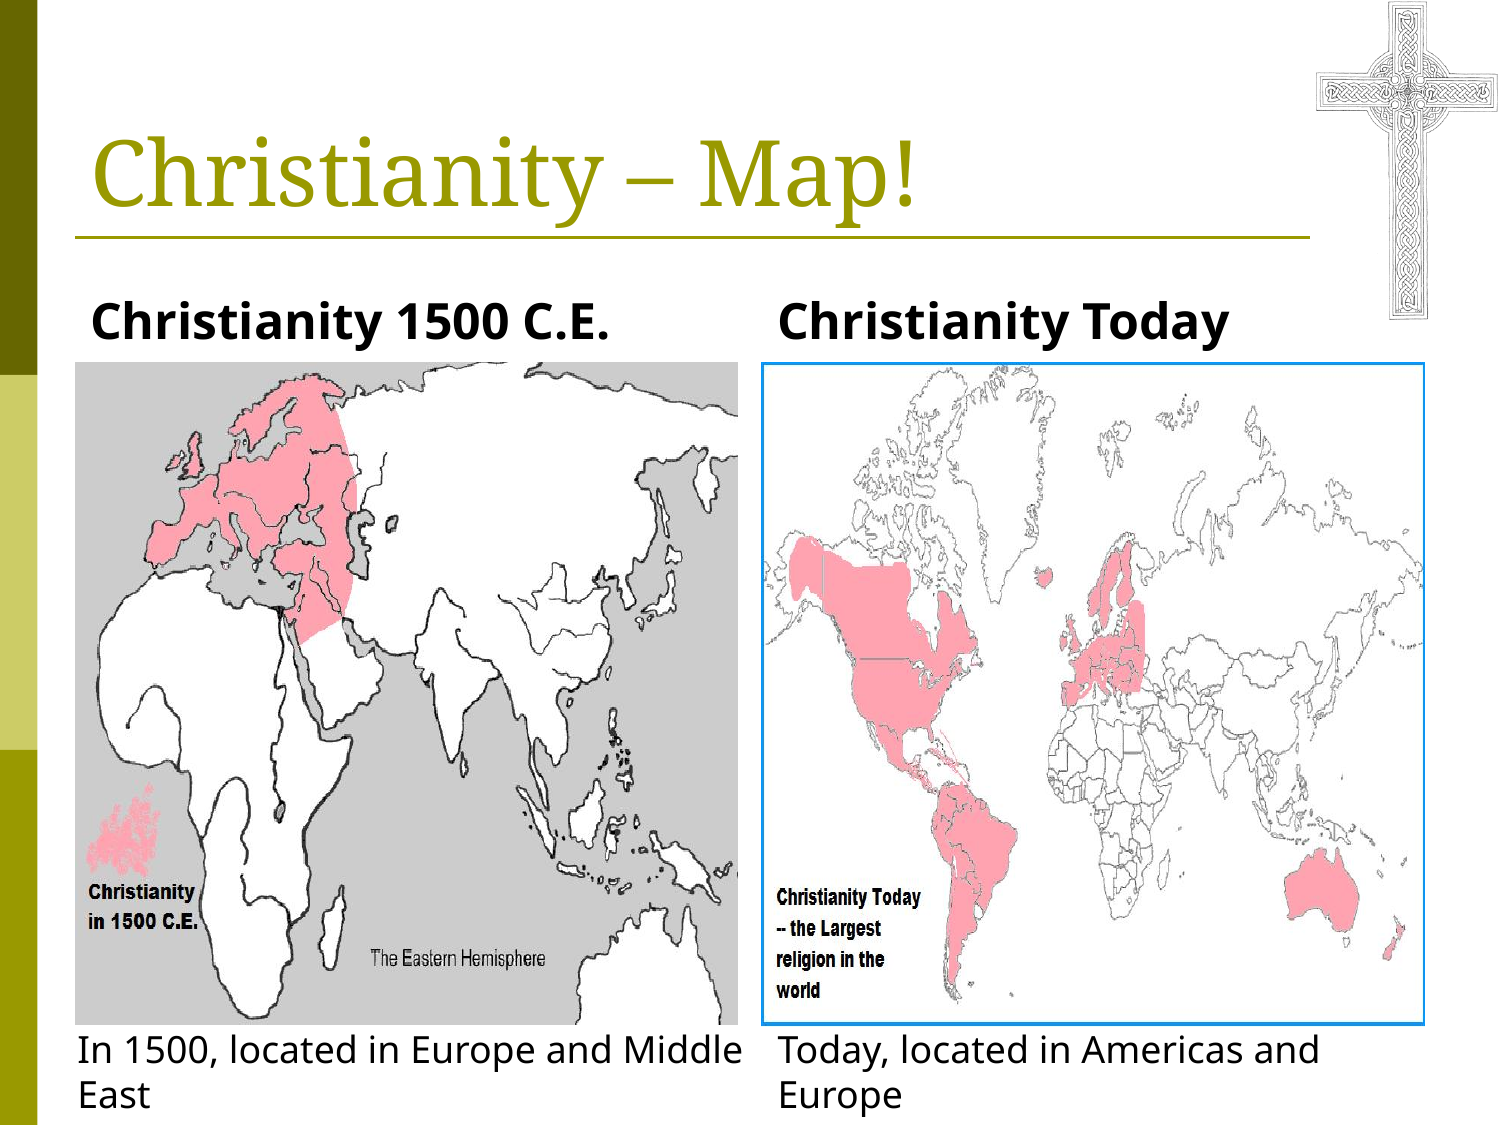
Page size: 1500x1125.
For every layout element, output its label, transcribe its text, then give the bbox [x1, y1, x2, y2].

list Christianity Today [761, 251, 1425, 357]
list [74, 362, 738, 1026]
text_box Today, located in Americas and Europe [762, 1018, 1438, 1125]
picture [1309, 0, 1500, 325]
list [761, 362, 1426, 1063]
list Christianity 1500 C.E. [75, 251, 738, 357]
title Christianity – Map! [75, 45, 1304, 233]
text_box In 1500, located in Europe and Middle East [62, 1018, 762, 1125]
